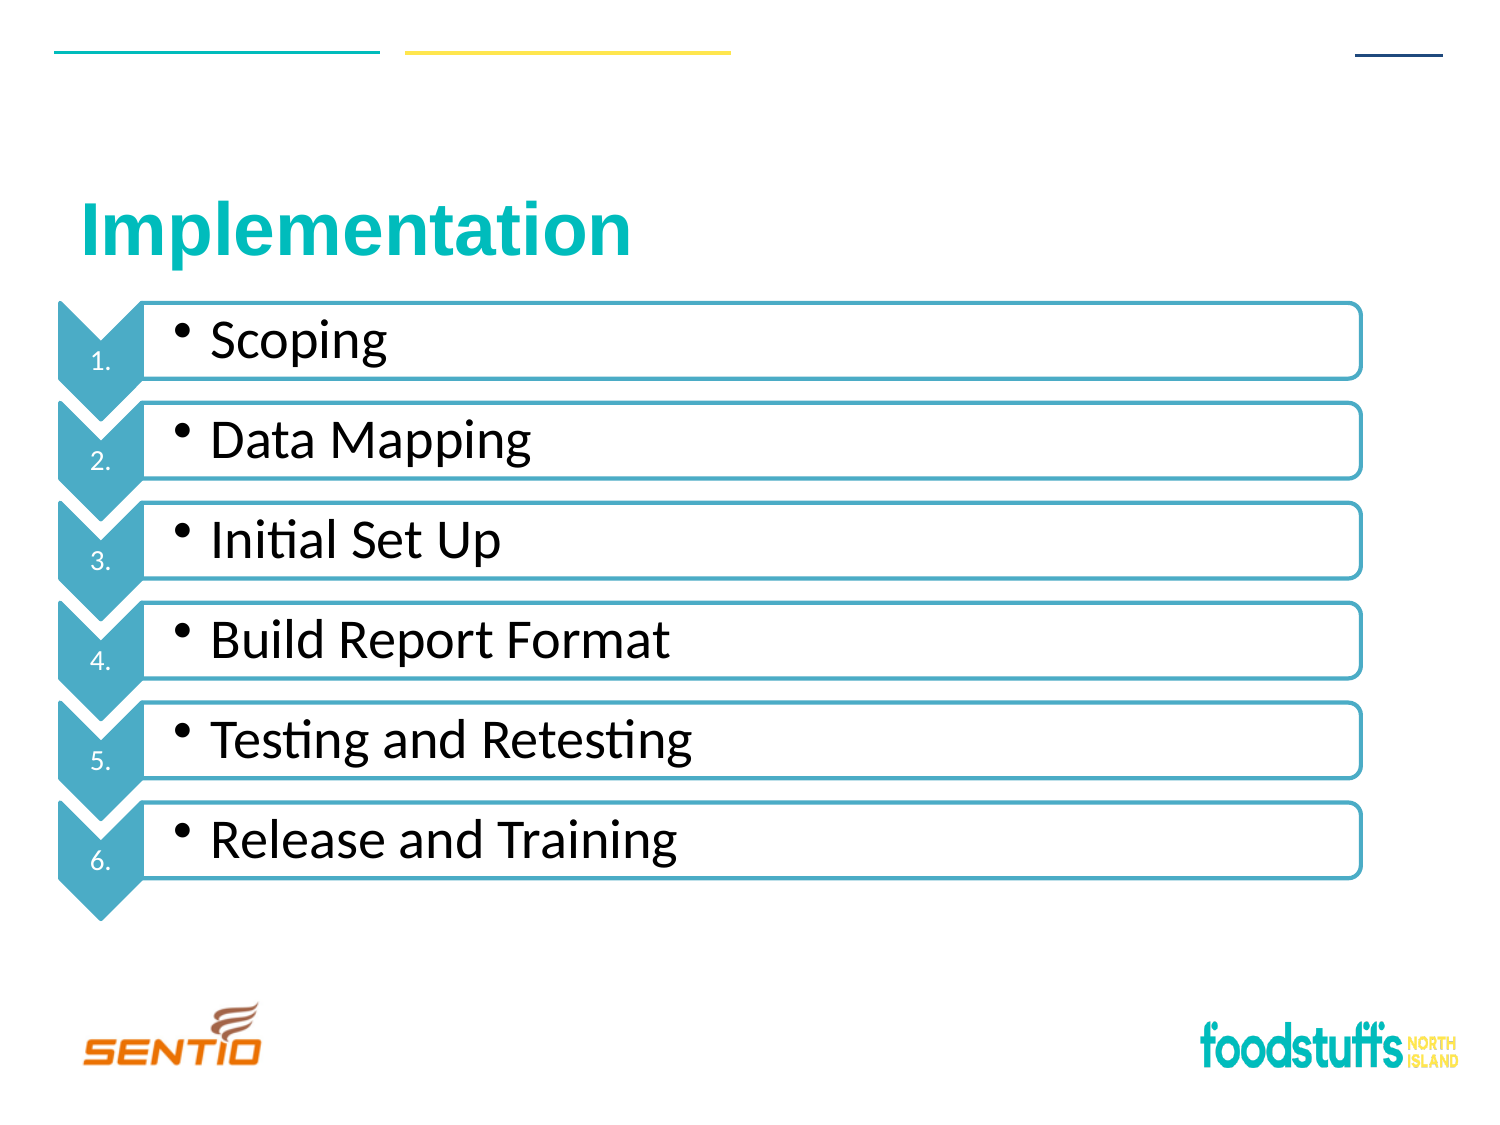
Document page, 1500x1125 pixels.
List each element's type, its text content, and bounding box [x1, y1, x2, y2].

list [59, 302, 1362, 920]
picture [64, 981, 282, 1085]
title Implementation [64, 172, 1366, 282]
picture [1183, 996, 1475, 1093]
